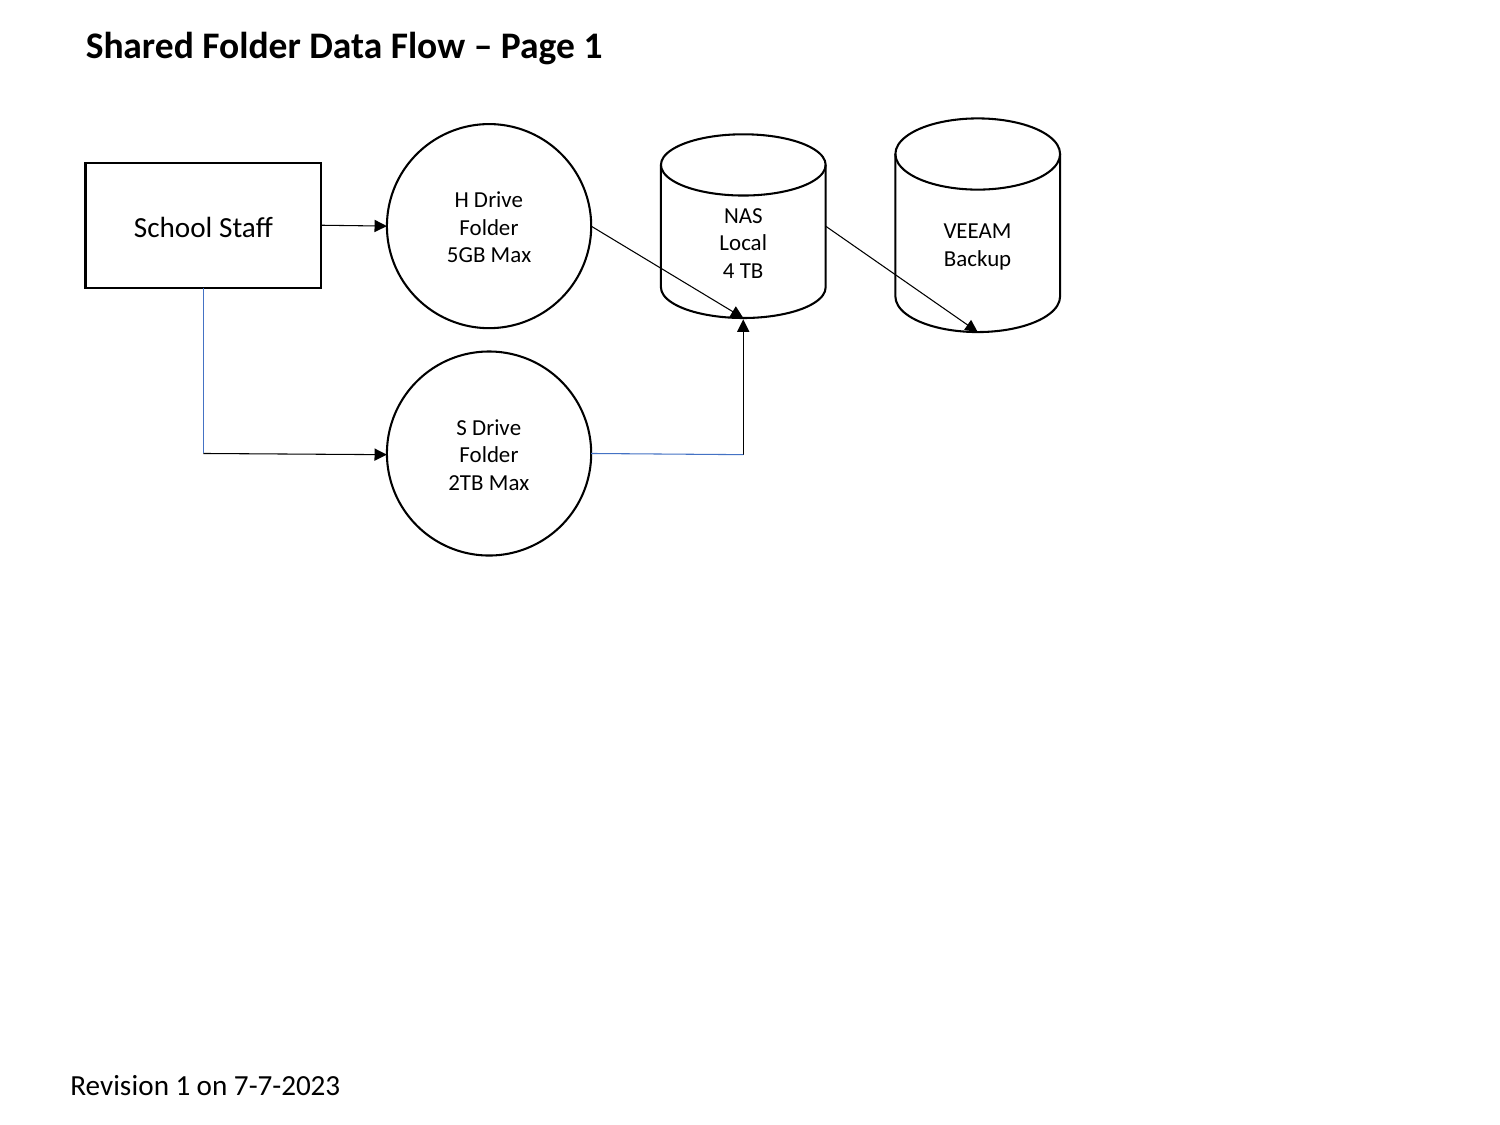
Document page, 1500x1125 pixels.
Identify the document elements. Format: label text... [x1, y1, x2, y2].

text_box NAS Local 4 TB [659, 133, 827, 320]
text_box VEEAM Backup [894, 117, 1062, 334]
text_box School Staff [84, 162, 322, 289]
text_box Revision 1 on 7-7-2023 [55, 1059, 431, 1109]
text_box Shared Folder Data Flow – Page 1 [71, 13, 654, 74]
text_box H Drive Folder 5GB Max [385, 123, 593, 330]
text_box S Drive Folder 2TB Max [385, 350, 593, 557]
